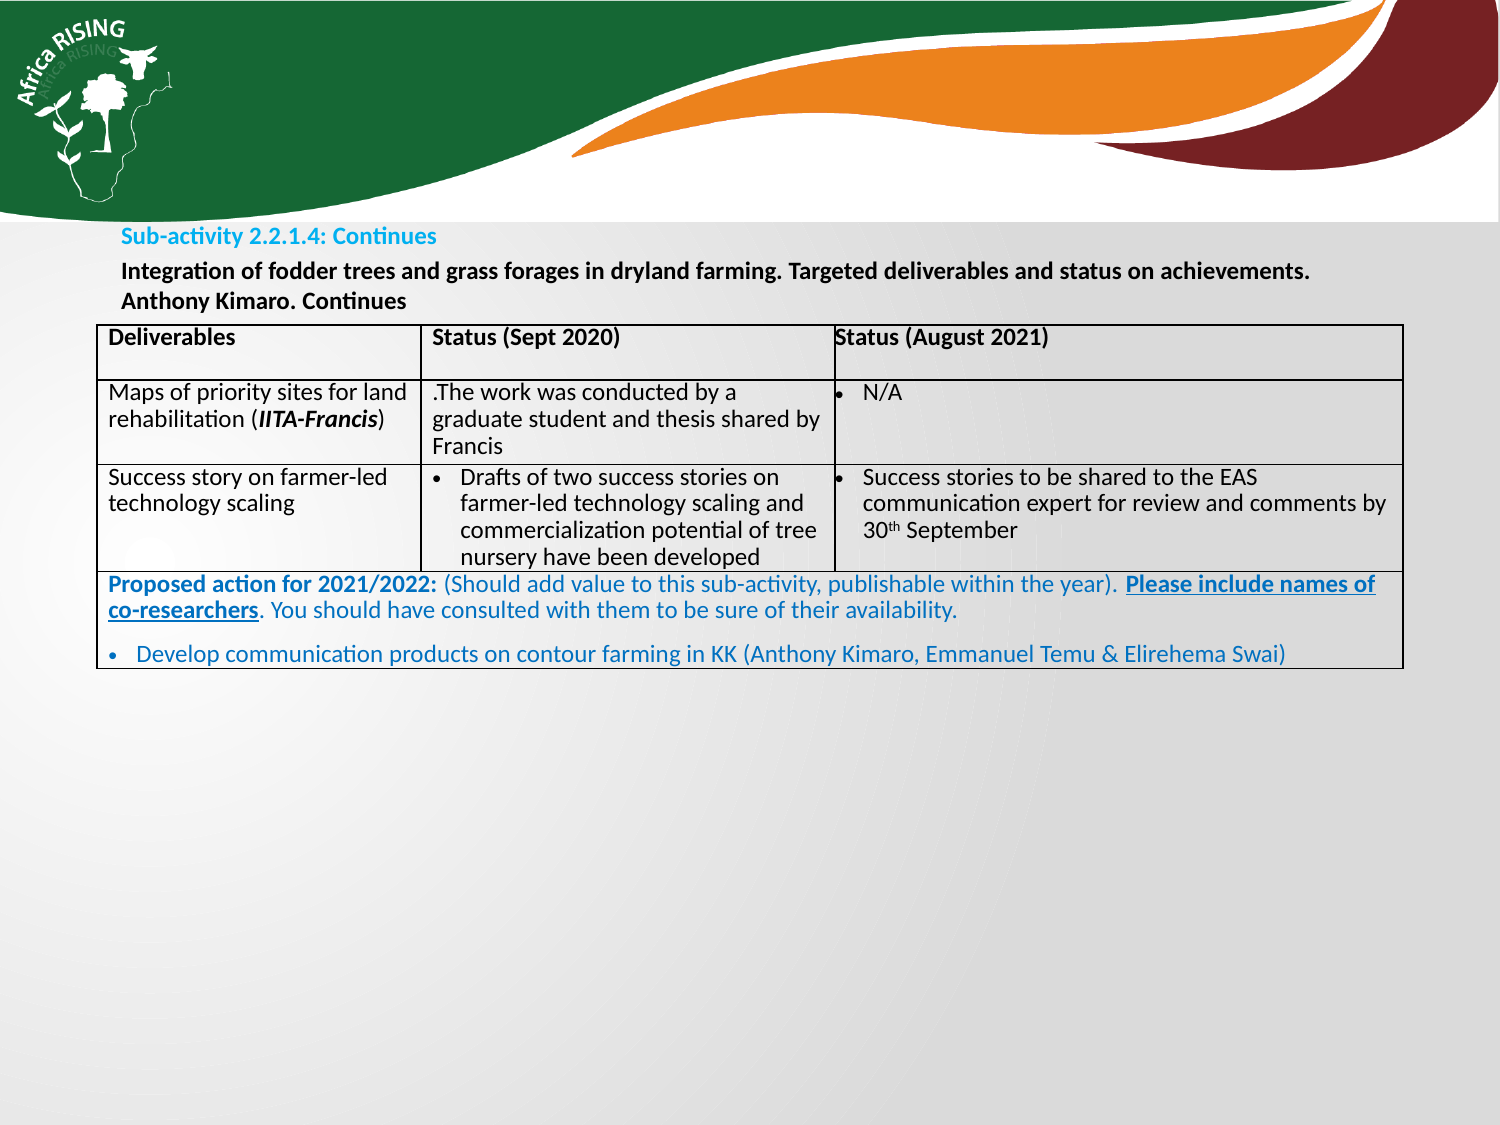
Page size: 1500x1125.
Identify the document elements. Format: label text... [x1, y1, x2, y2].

picture [0, 0, 1499, 222]
table_cell Success story on farmer-led technology scaling [98, 465, 420, 571]
table_header Deliverables [98, 326, 420, 379]
table_cell Proposed action for 2021/2022: (Should add value to this sub-activity, publishable within the year). Please include names of co-researchers. You should have consulted with them to be sure of their availability. Develop communication products on contour farming in KK (Anthony Kimaro, Emmanuel Temu & Elirehema Swai) [98, 572, 1402, 668]
table_cell Maps of priority sites for land rehabilitation (IITA-Francis) [98, 381, 420, 464]
table_cell N/A [836, 381, 1402, 464]
table_header Status (August 2021) [836, 326, 1402, 379]
list Sub-activity 2.2.1.4: Continues Integration of fodder trees and grass forages in dryland farming. Targeted deliverables and status on achievements. Anthony Kimaro. Continues [87, 212, 1363, 350]
table_cell .The work was conducted by a graduate student and thesis shared by Francis [422, 381, 834, 464]
table_header Status (Sept 2020) [422, 326, 834, 379]
table_cell Success stories to be shared to the EAS communication expert for review and comments by 30th September [836, 465, 1402, 571]
table_cell Drafts of two success stories on farmer-led technology scaling and commercialization potential of tree nursery have been developed [422, 465, 834, 571]
